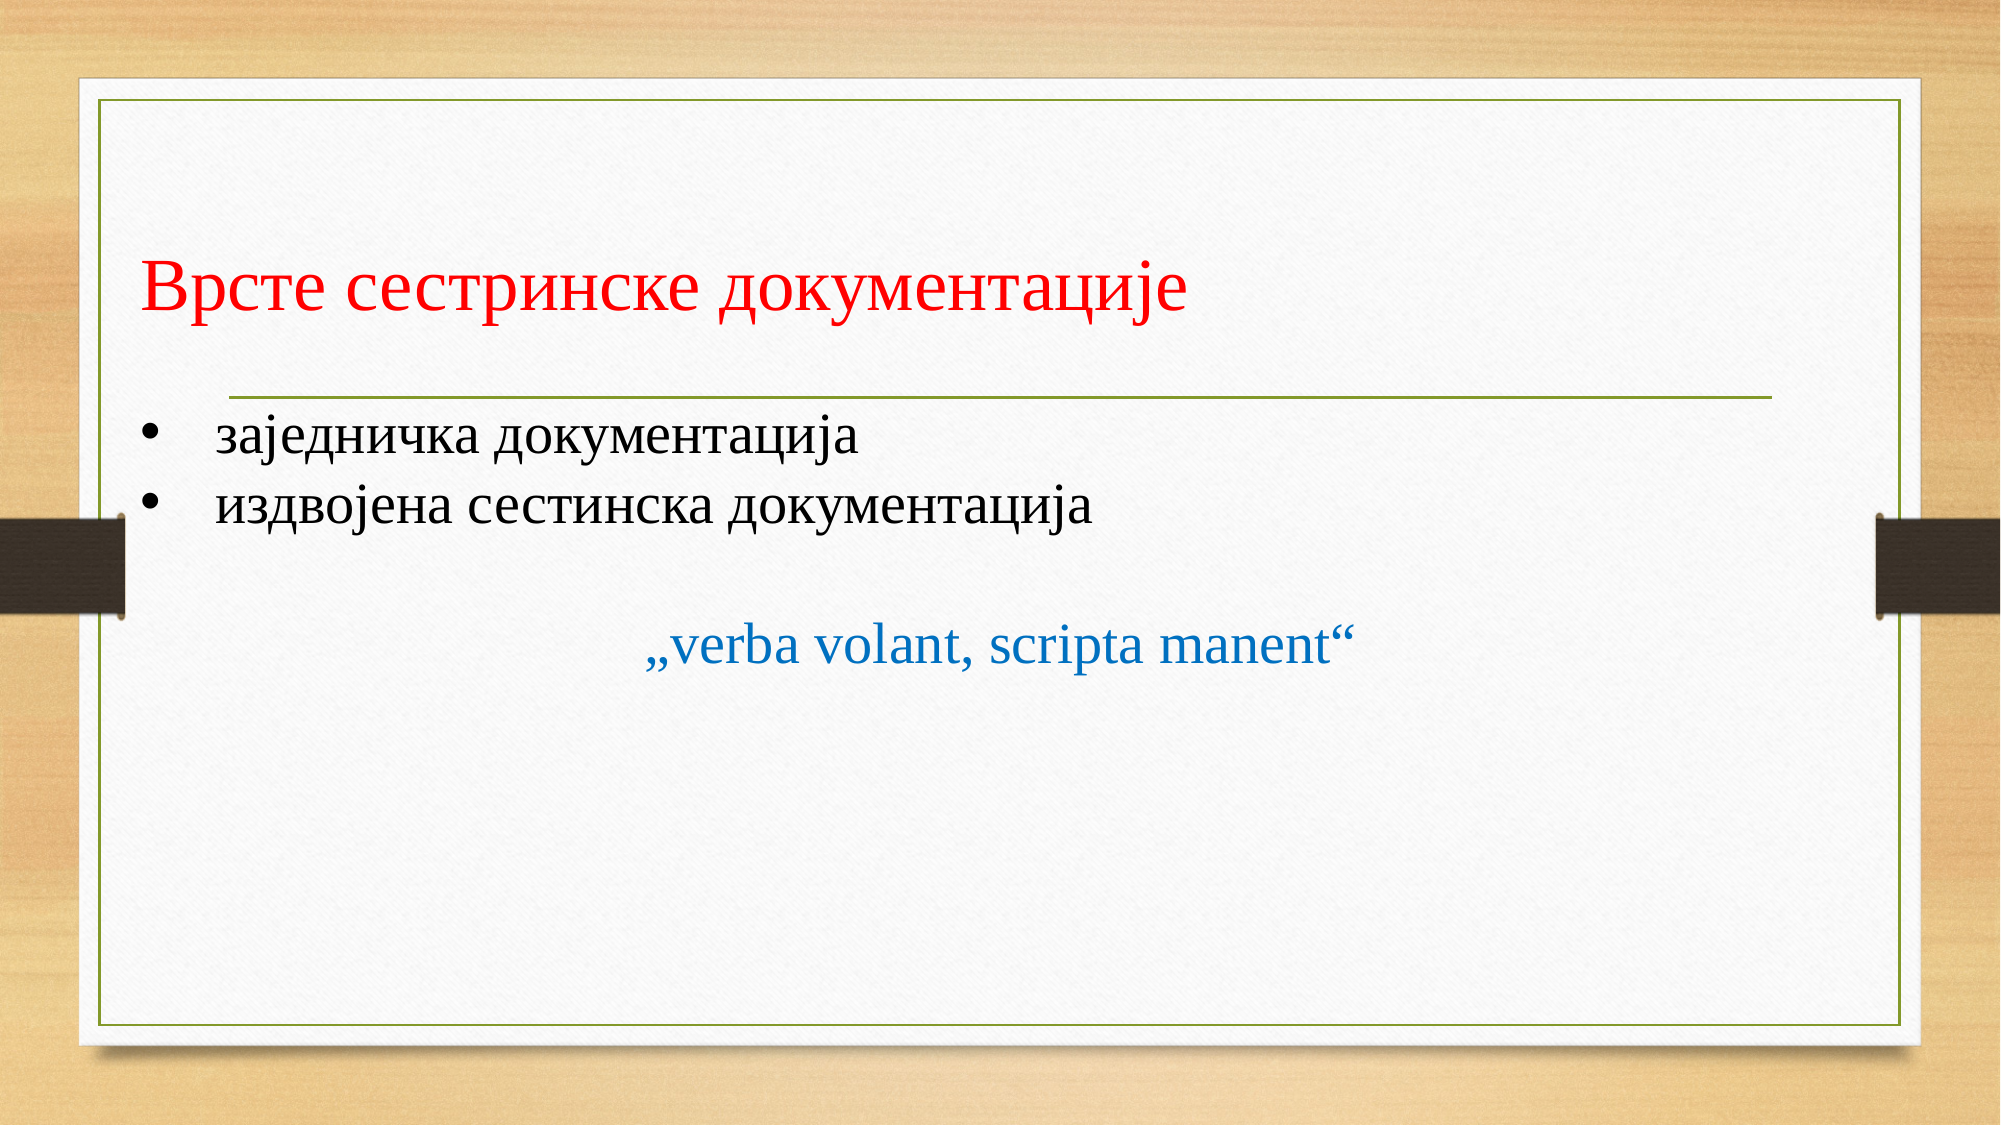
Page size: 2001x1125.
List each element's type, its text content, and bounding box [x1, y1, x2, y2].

picture [0, 0, 2001, 1125]
text_box Врсте сестринске документације заједничка документација издвојена сестинска документација „verba volant, scripta manent“ [125, 55, 1877, 900]
